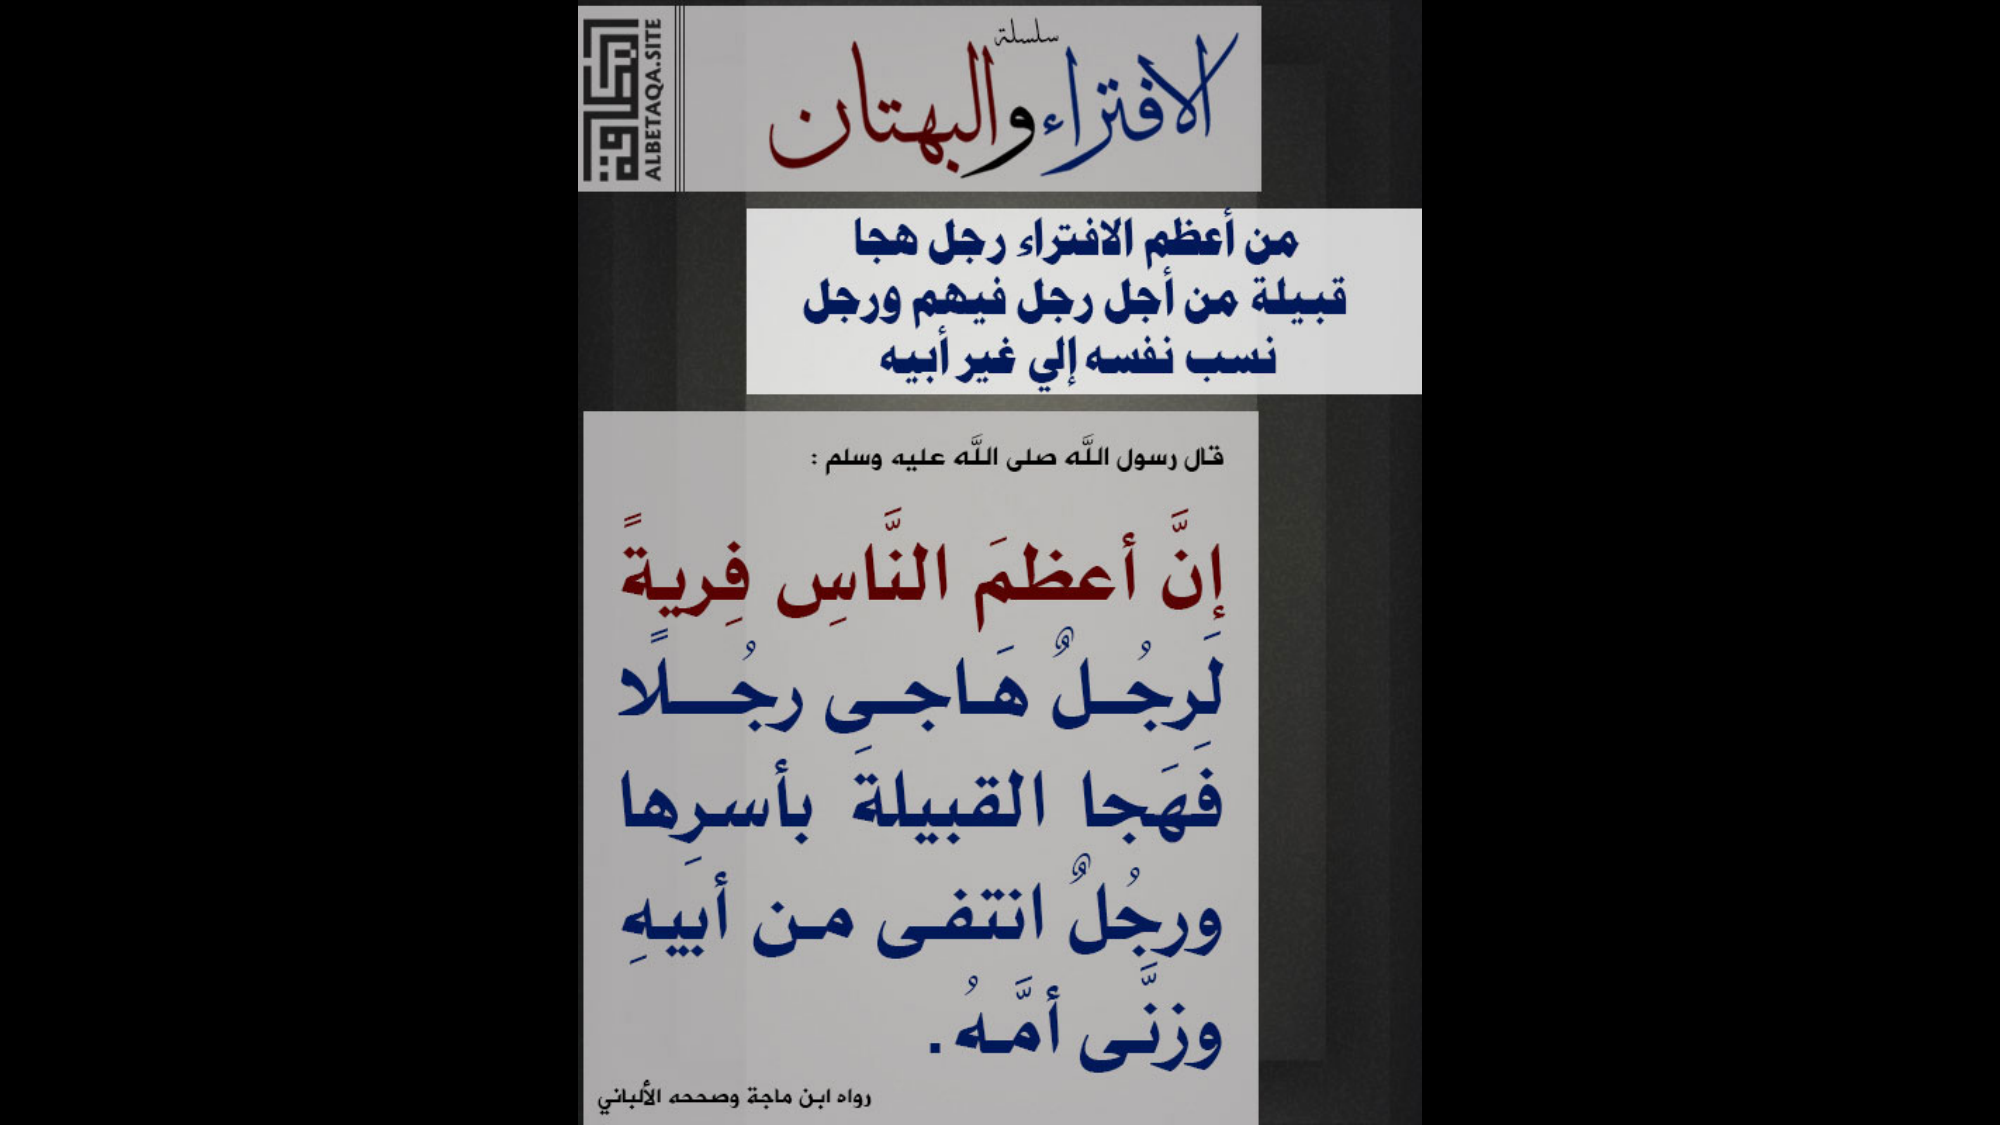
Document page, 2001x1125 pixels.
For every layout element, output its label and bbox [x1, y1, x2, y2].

picture [578, 0, 1422, 1125]
